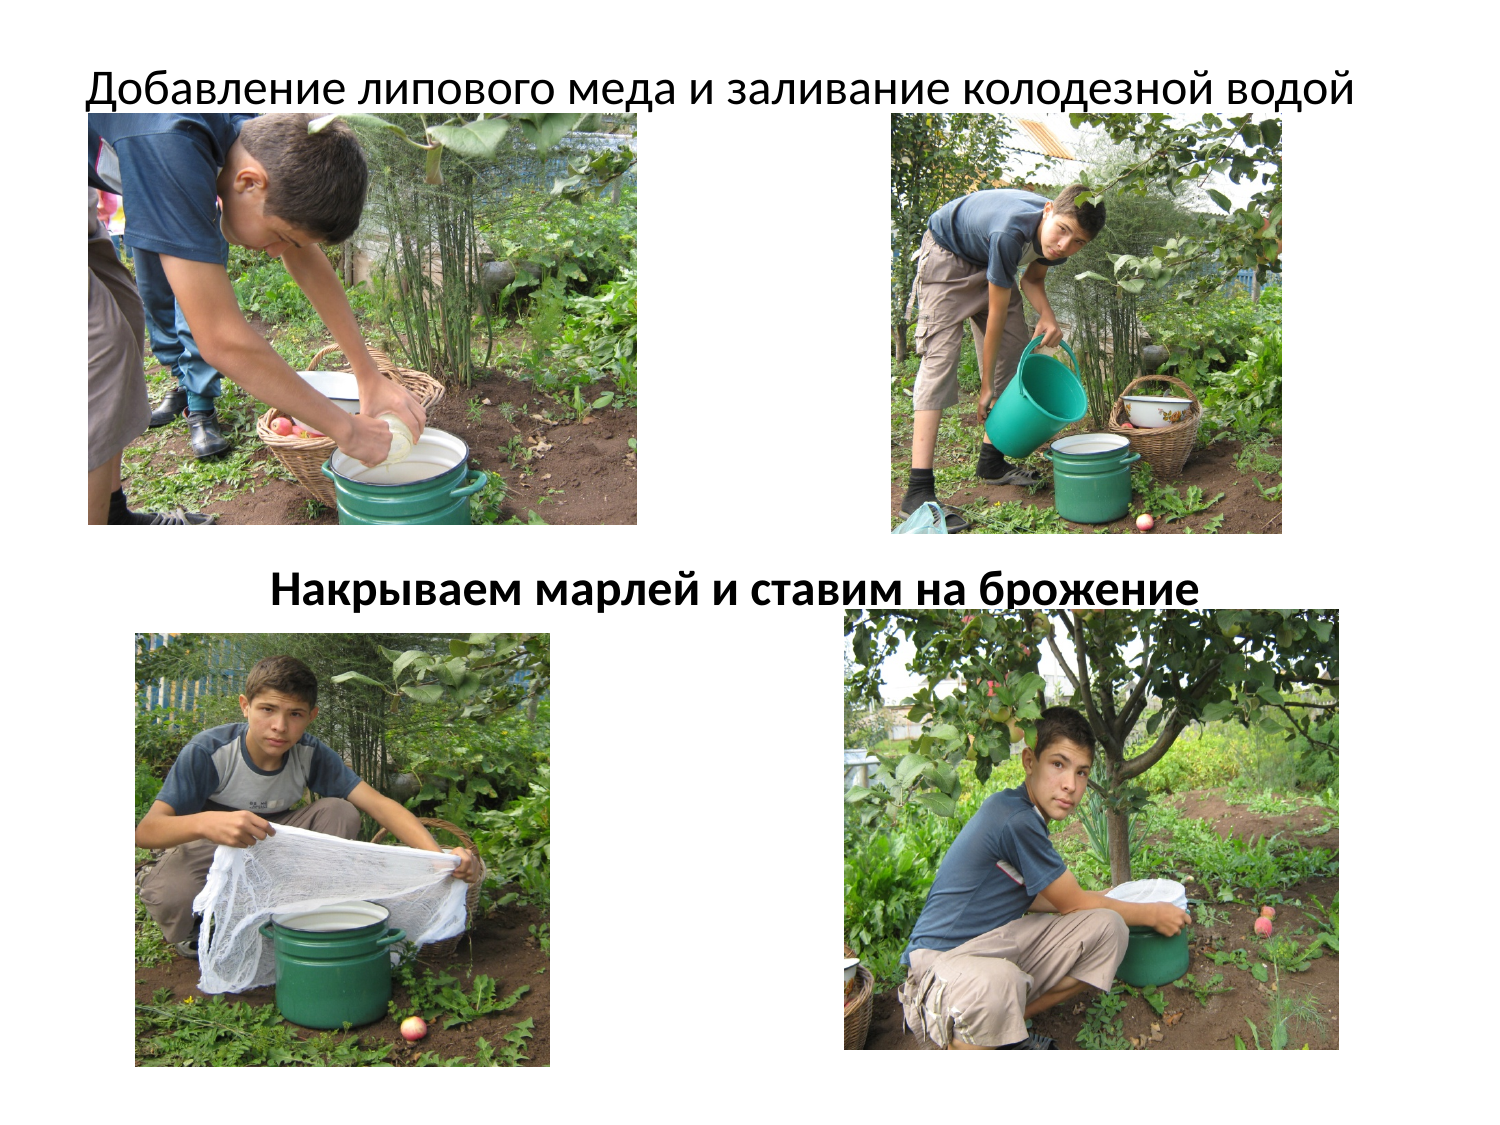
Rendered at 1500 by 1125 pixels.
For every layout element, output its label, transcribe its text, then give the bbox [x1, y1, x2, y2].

title Добавление липового меда и заливание колодезной водой [29, 54, 1412, 114]
text_box Накрываем марлей и ставим на брожение [100, 527, 1371, 644]
picture [135, 633, 550, 1067]
picture [891, 113, 1282, 534]
picture [88, 113, 637, 526]
picture [844, 609, 1340, 1050]
